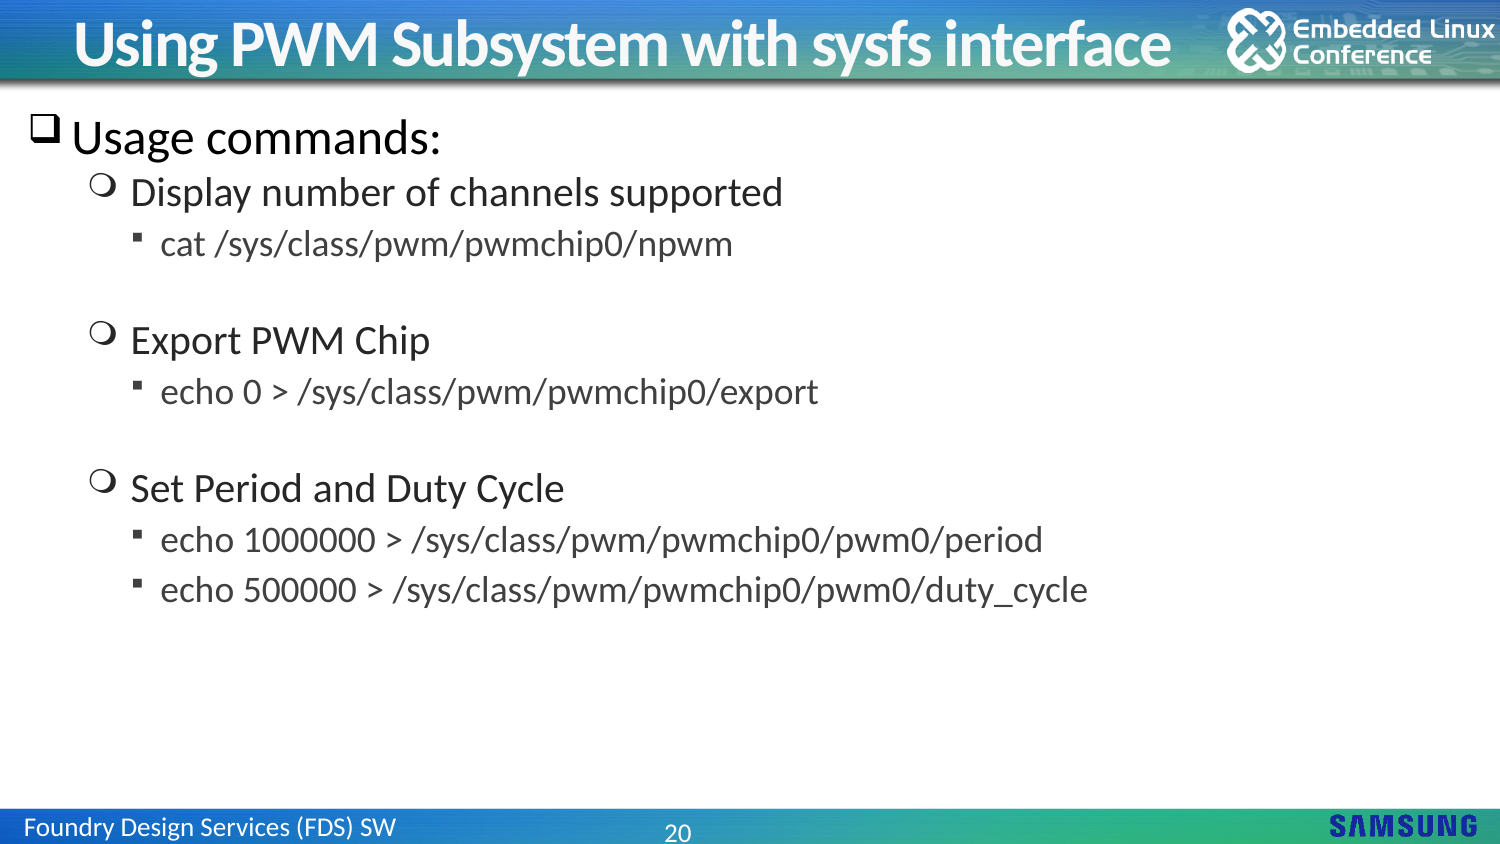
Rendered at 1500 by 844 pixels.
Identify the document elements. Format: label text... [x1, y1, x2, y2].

list Usage commands: Display number of channels supported cat /sys/class/pwm/pwmchip0/npwm Export PWM Chip echo 0 > /sys/class/pwm/pwmchip0/export Set Period and Duty Cycle echo 1000000 > /sys/class/pwm/pwmchip0/pwm0/period echo 500000 > /sys/class/pwm/pwmchip0/pwm0/duty_cycle [12, 96, 1488, 798]
title Using PWM Subsystem with sysfs interface [58, 1, 1430, 78]
picture [0, 0, 1500, 844]
